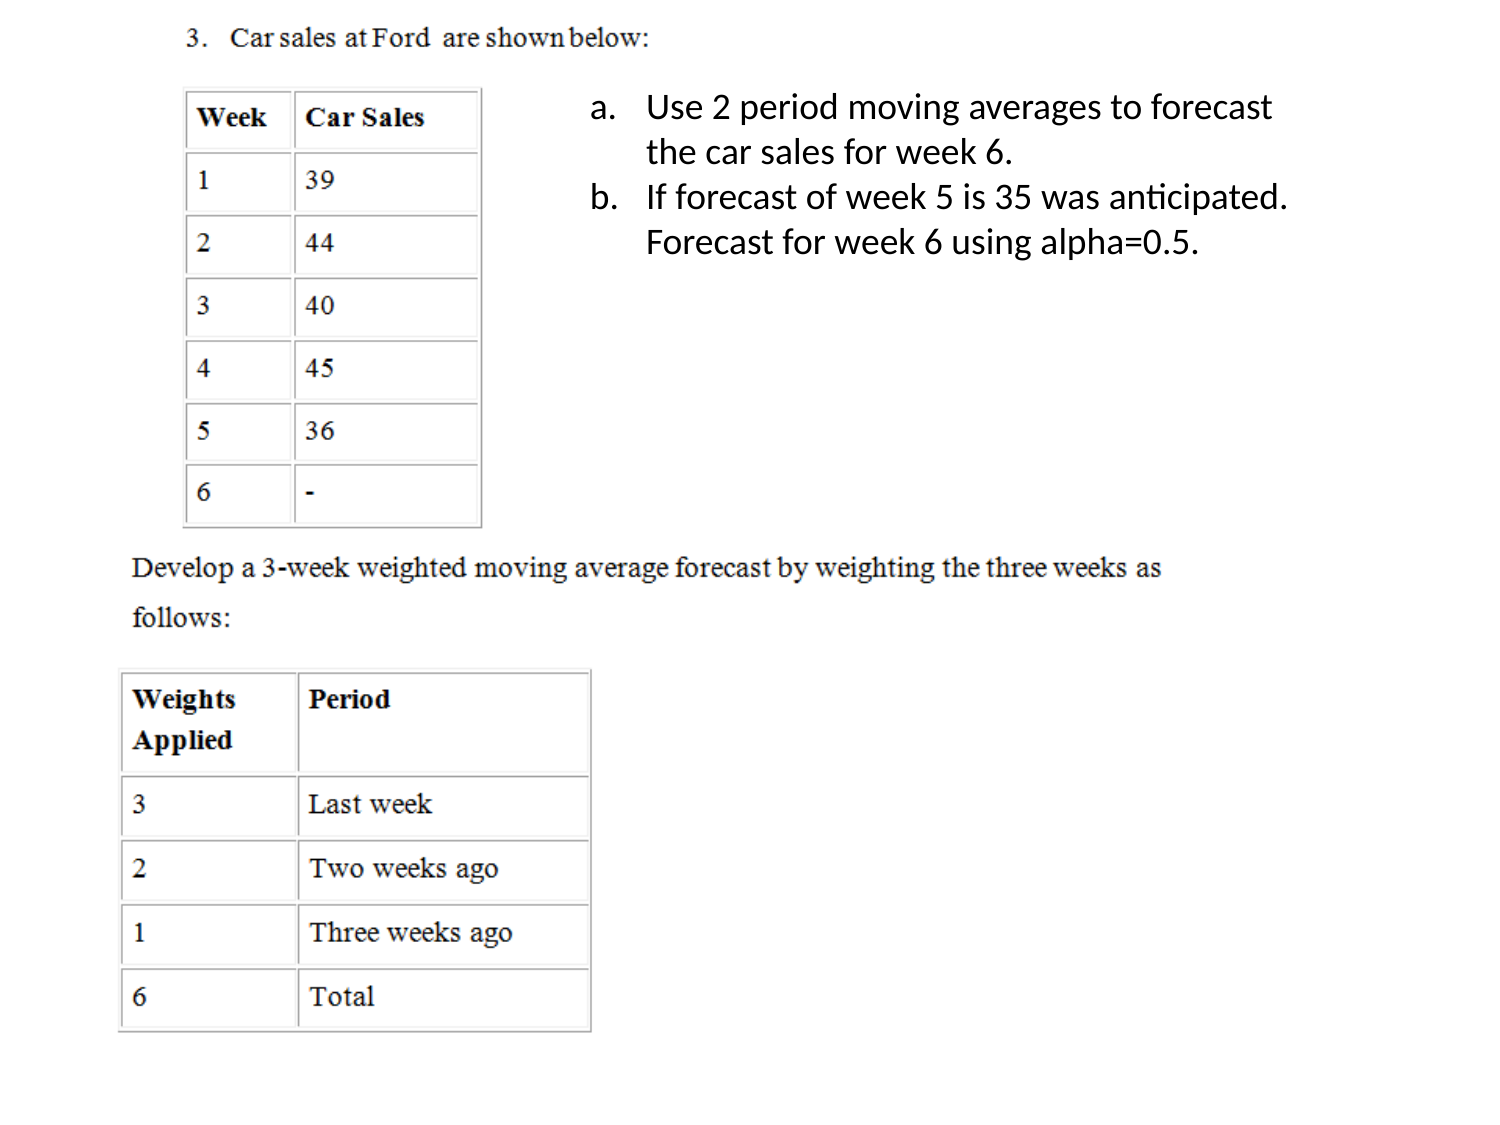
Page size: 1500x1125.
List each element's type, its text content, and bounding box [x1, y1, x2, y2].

text_box Use 2 period moving averages to forecast the car sales for week 6. If forecast of week 5 is 35 was anticipated. Forecast for week 6 using alpha=0.5. [670, 74, 1325, 315]
picture [87, 18, 1169, 1051]
